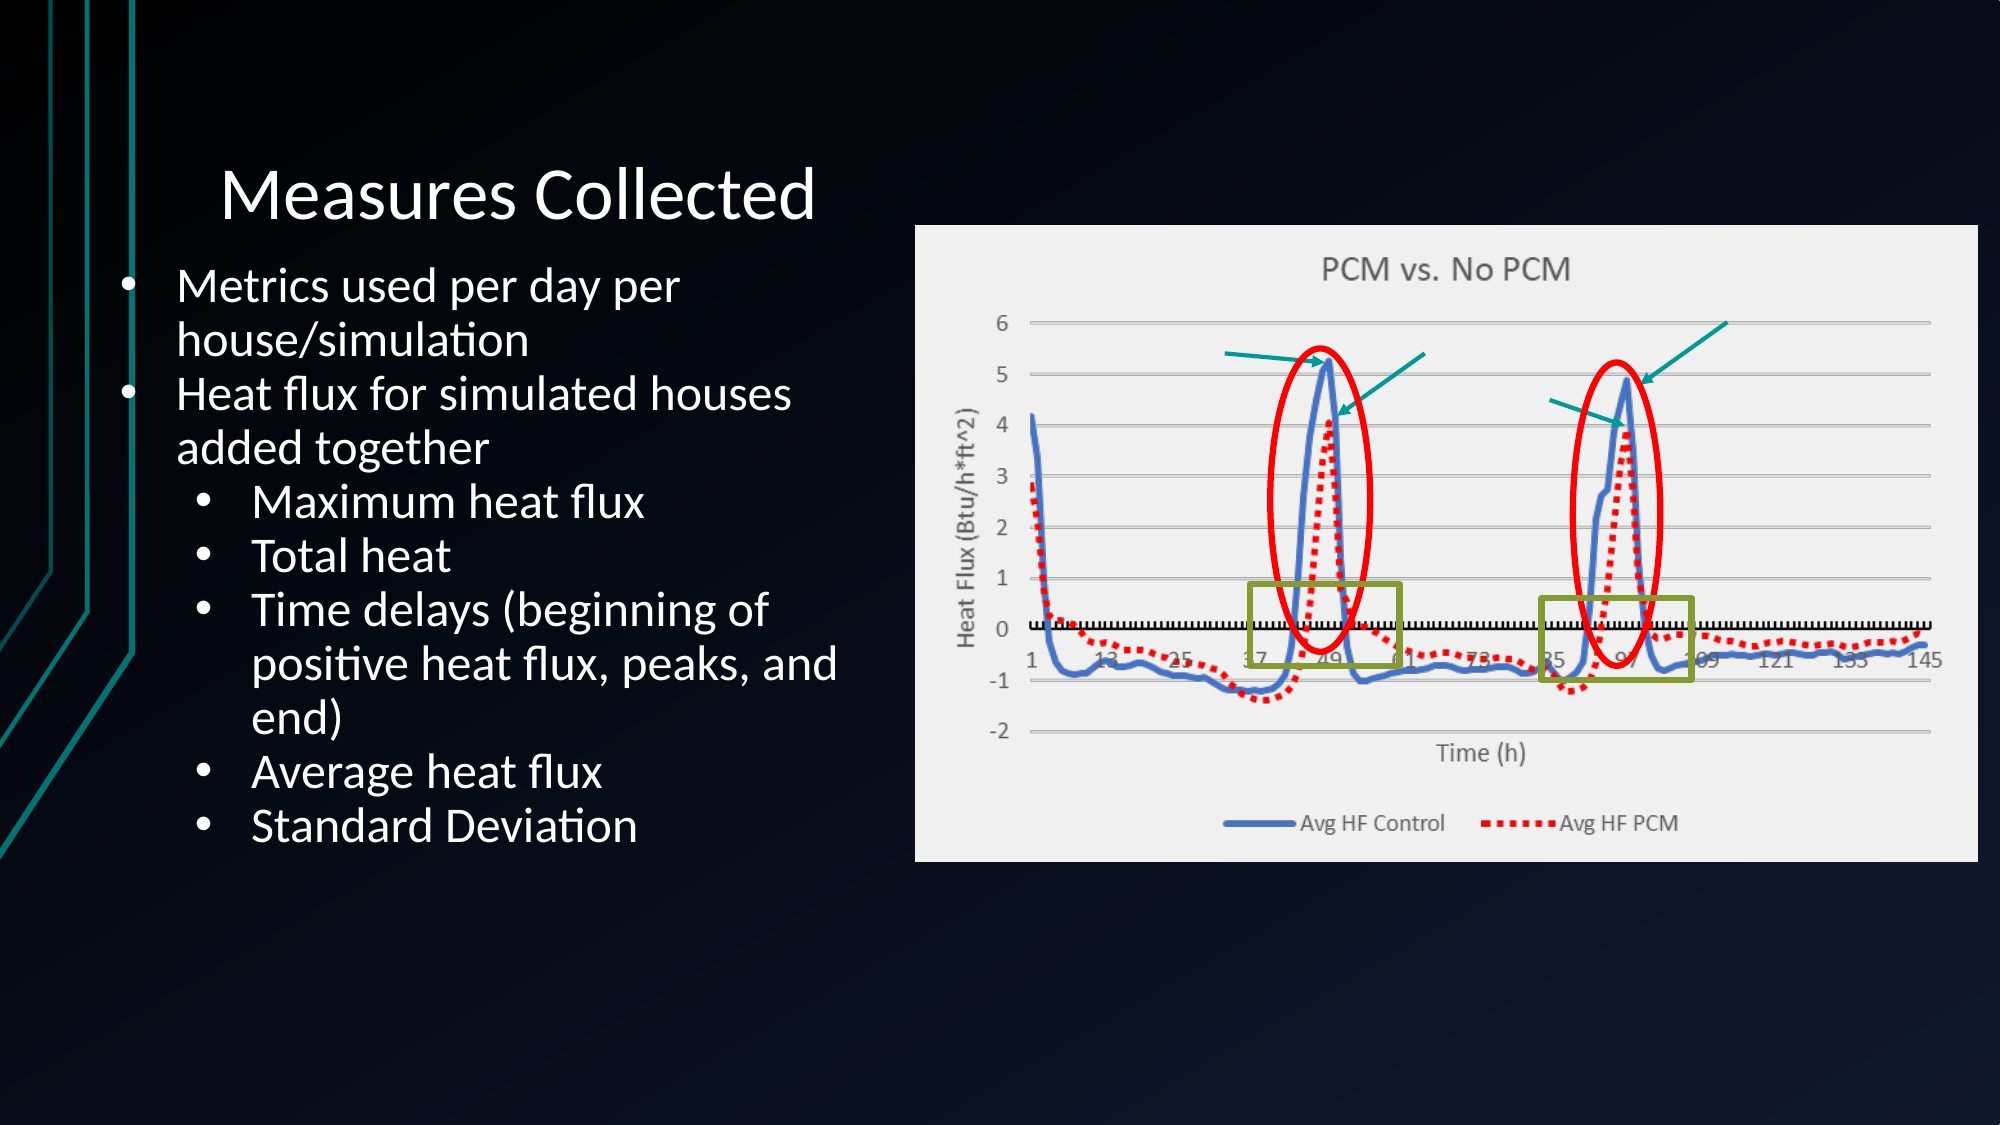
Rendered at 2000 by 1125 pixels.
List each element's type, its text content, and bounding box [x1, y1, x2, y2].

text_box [1224, 353, 1325, 363]
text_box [1336, 353, 1425, 417]
picture [915, 224, 1979, 863]
list Metrics used per day per house/simulation Heat flux for simulated houses added together Maximum heat flux Total heat Time delays (beginning of positive heat flux, peaks, and end) Average heat flux Standard Deviation [99, 249, 933, 991]
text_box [1549, 399, 1625, 426]
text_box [1639, 321, 1728, 385]
title Measures Collected [199, 45, 1900, 246]
